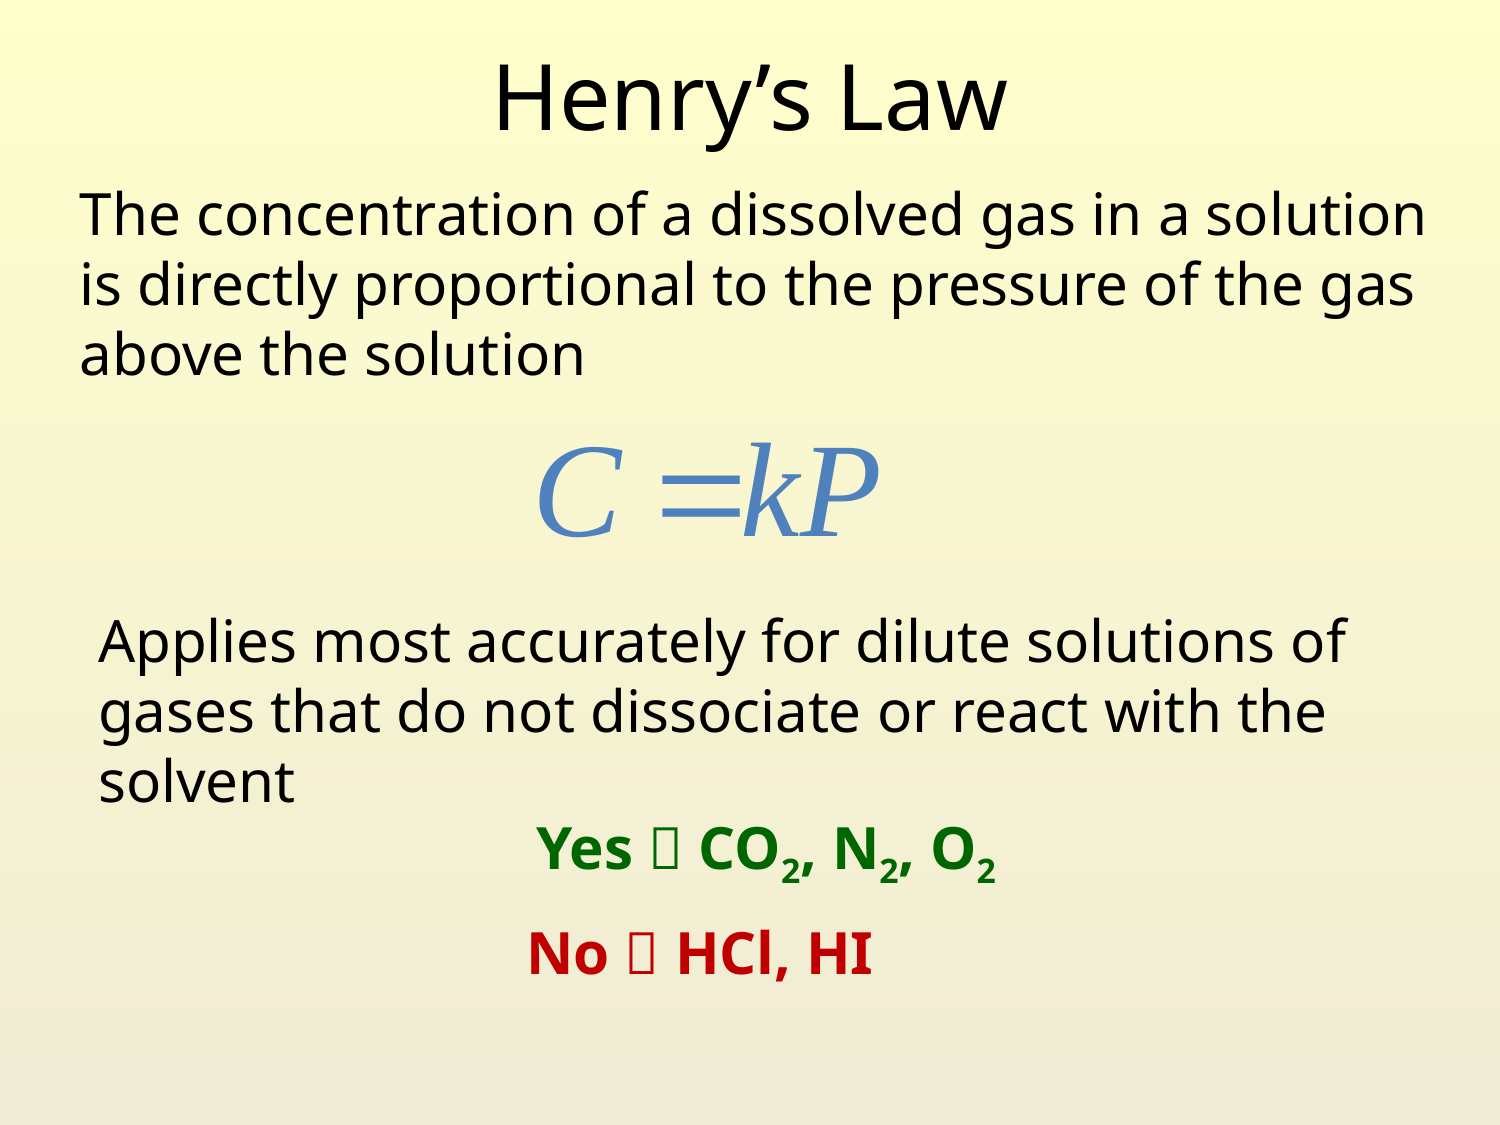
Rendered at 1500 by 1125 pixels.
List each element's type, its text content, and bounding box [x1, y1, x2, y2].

text_box The concentration of a dissolved gas in a solution is directly proportional to the pressure of the gas above the solution [65, 169, 1461, 395]
text_box No  HCl, HI [511, 908, 889, 994]
text_box Applies most accurately for dilute solutions of gases that do not dissociate or react with the solvent [83, 596, 1441, 822]
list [516, 412, 910, 593]
text_box Yes  CO2, N2, O2 [521, 803, 1011, 898]
title Henry’s Law [112, 0, 1388, 169]
